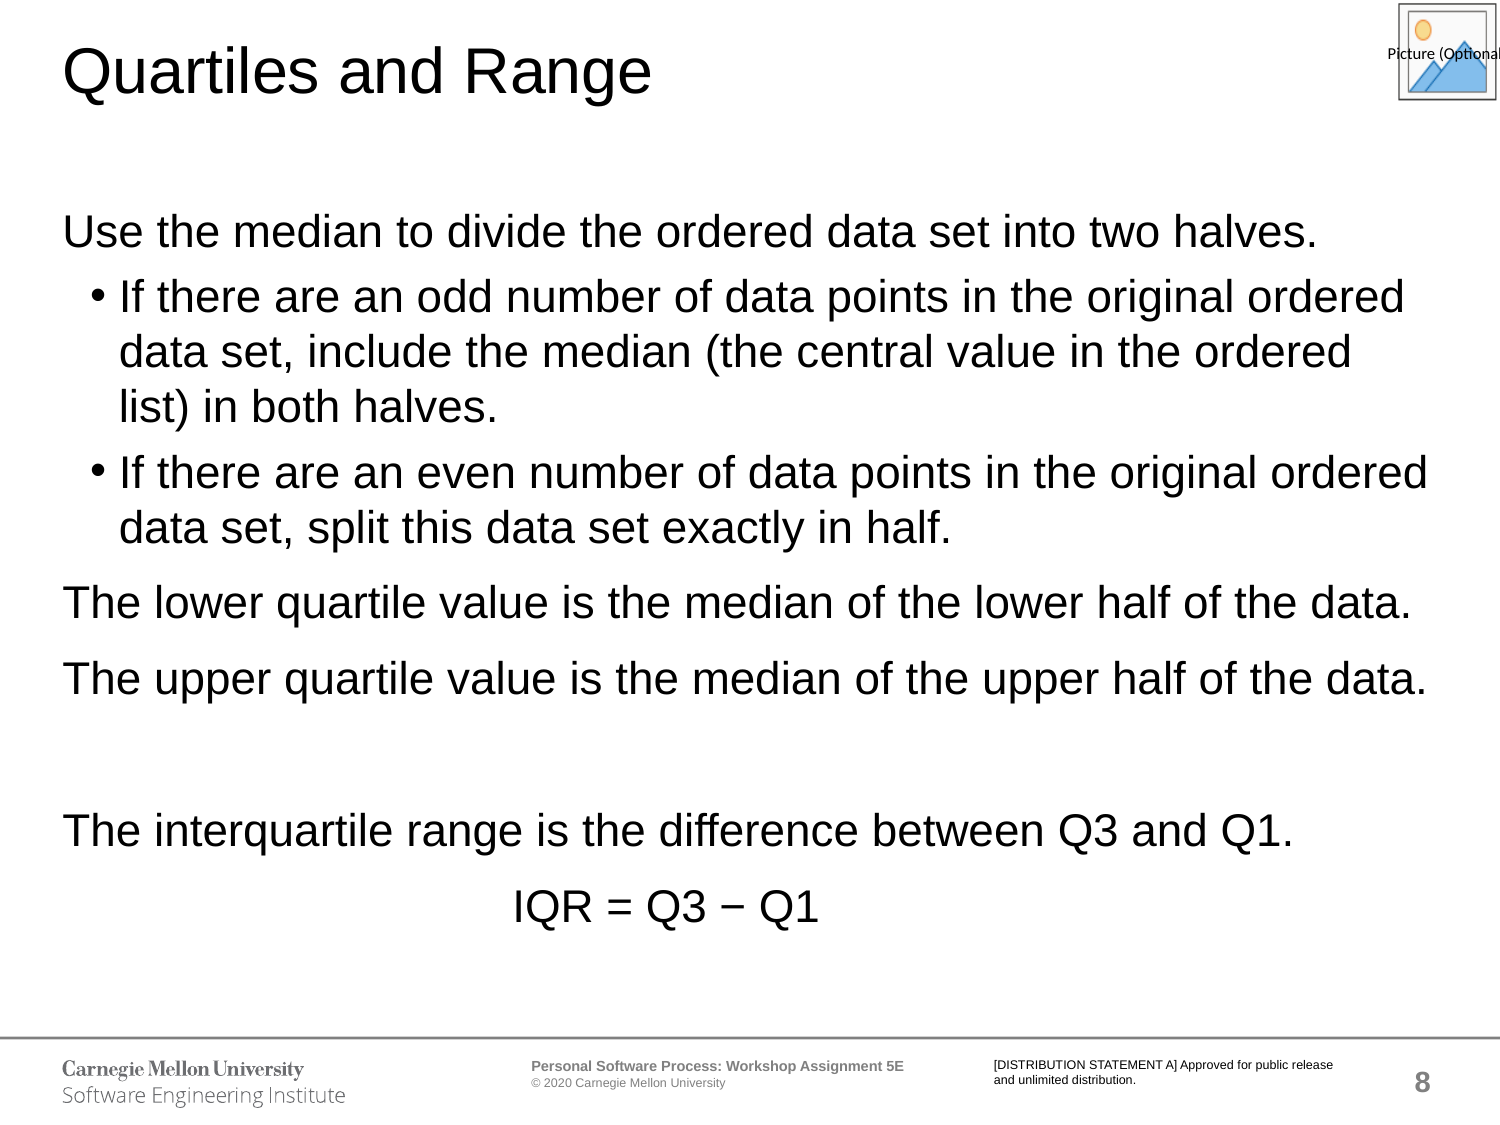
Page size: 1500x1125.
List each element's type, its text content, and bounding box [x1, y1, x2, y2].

list Use the median to divide the ordered data set into two halves. If there are an odd number of data points in the original ordered data set, include the median (the central value in the ordered list) in both halves. If there are an even number of data points in the original ordered data set, split this data set exactly in half. The lower quartile value is the median of the lower half of the data. The upper quartile value is the median of the upper half of the data. The interquartile range is the difference between Q3 and Q1. IQR = Q3 − Q1 [62, 201, 1431, 1000]
title Quartiles and Range [62, 37, 1338, 182]
picture [1394, 0, 1500, 105]
